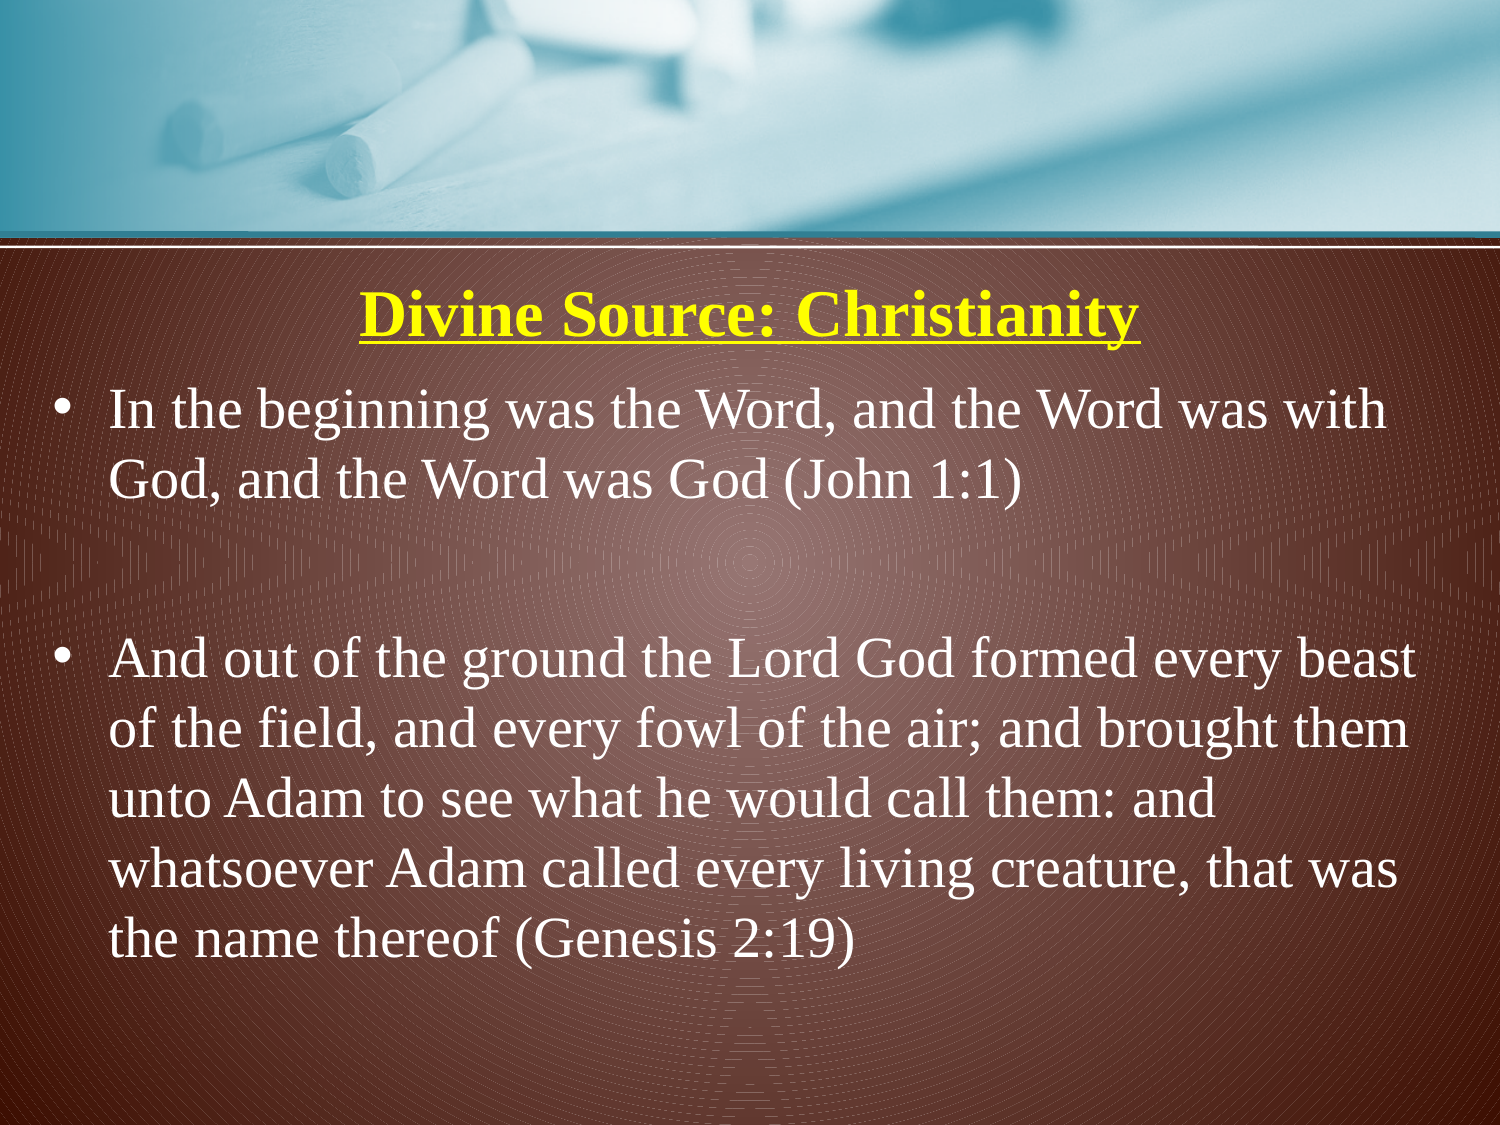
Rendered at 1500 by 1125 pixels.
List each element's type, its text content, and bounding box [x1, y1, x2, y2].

list Divine Source: Christianity In the beginning was the Word, and the Word was with God, and the Word was God (John 1:1) And out of the ground the Lord God formed every beast of the field, and every fowl of the air; and brought them unto Adam to see what he would call them: and whatsoever Adam called every living creature, that was the name thereof (Genesis 2:19) [37, 262, 1463, 1088]
